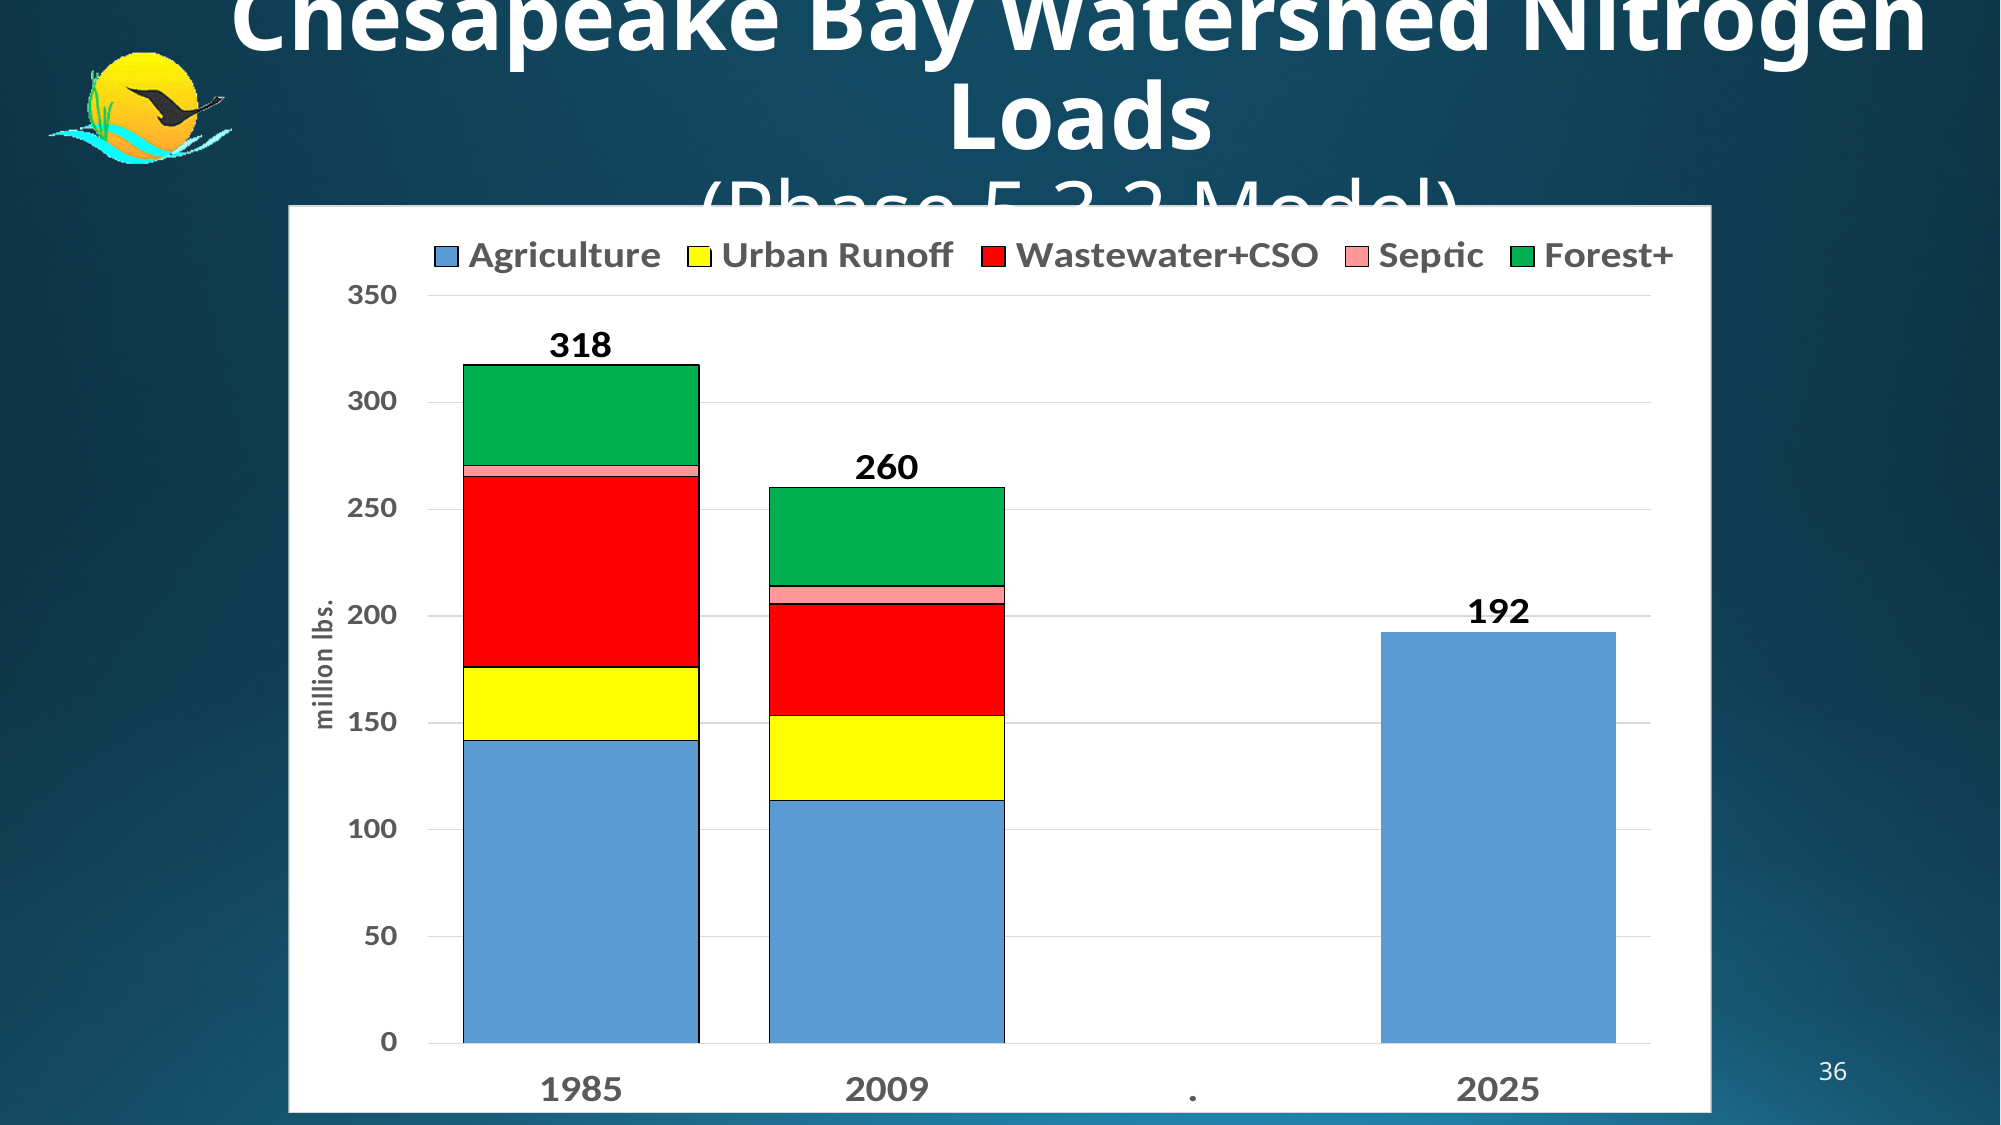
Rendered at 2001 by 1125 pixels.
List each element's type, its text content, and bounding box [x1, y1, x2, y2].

slide_number 36 [1712, 1042, 1863, 1103]
picture [0, 0, 2001, 1125]
title Chesapeake Bay Watershed Nitrogen Loads (Phase 5.3.2 Model) [160, 53, 2000, 178]
